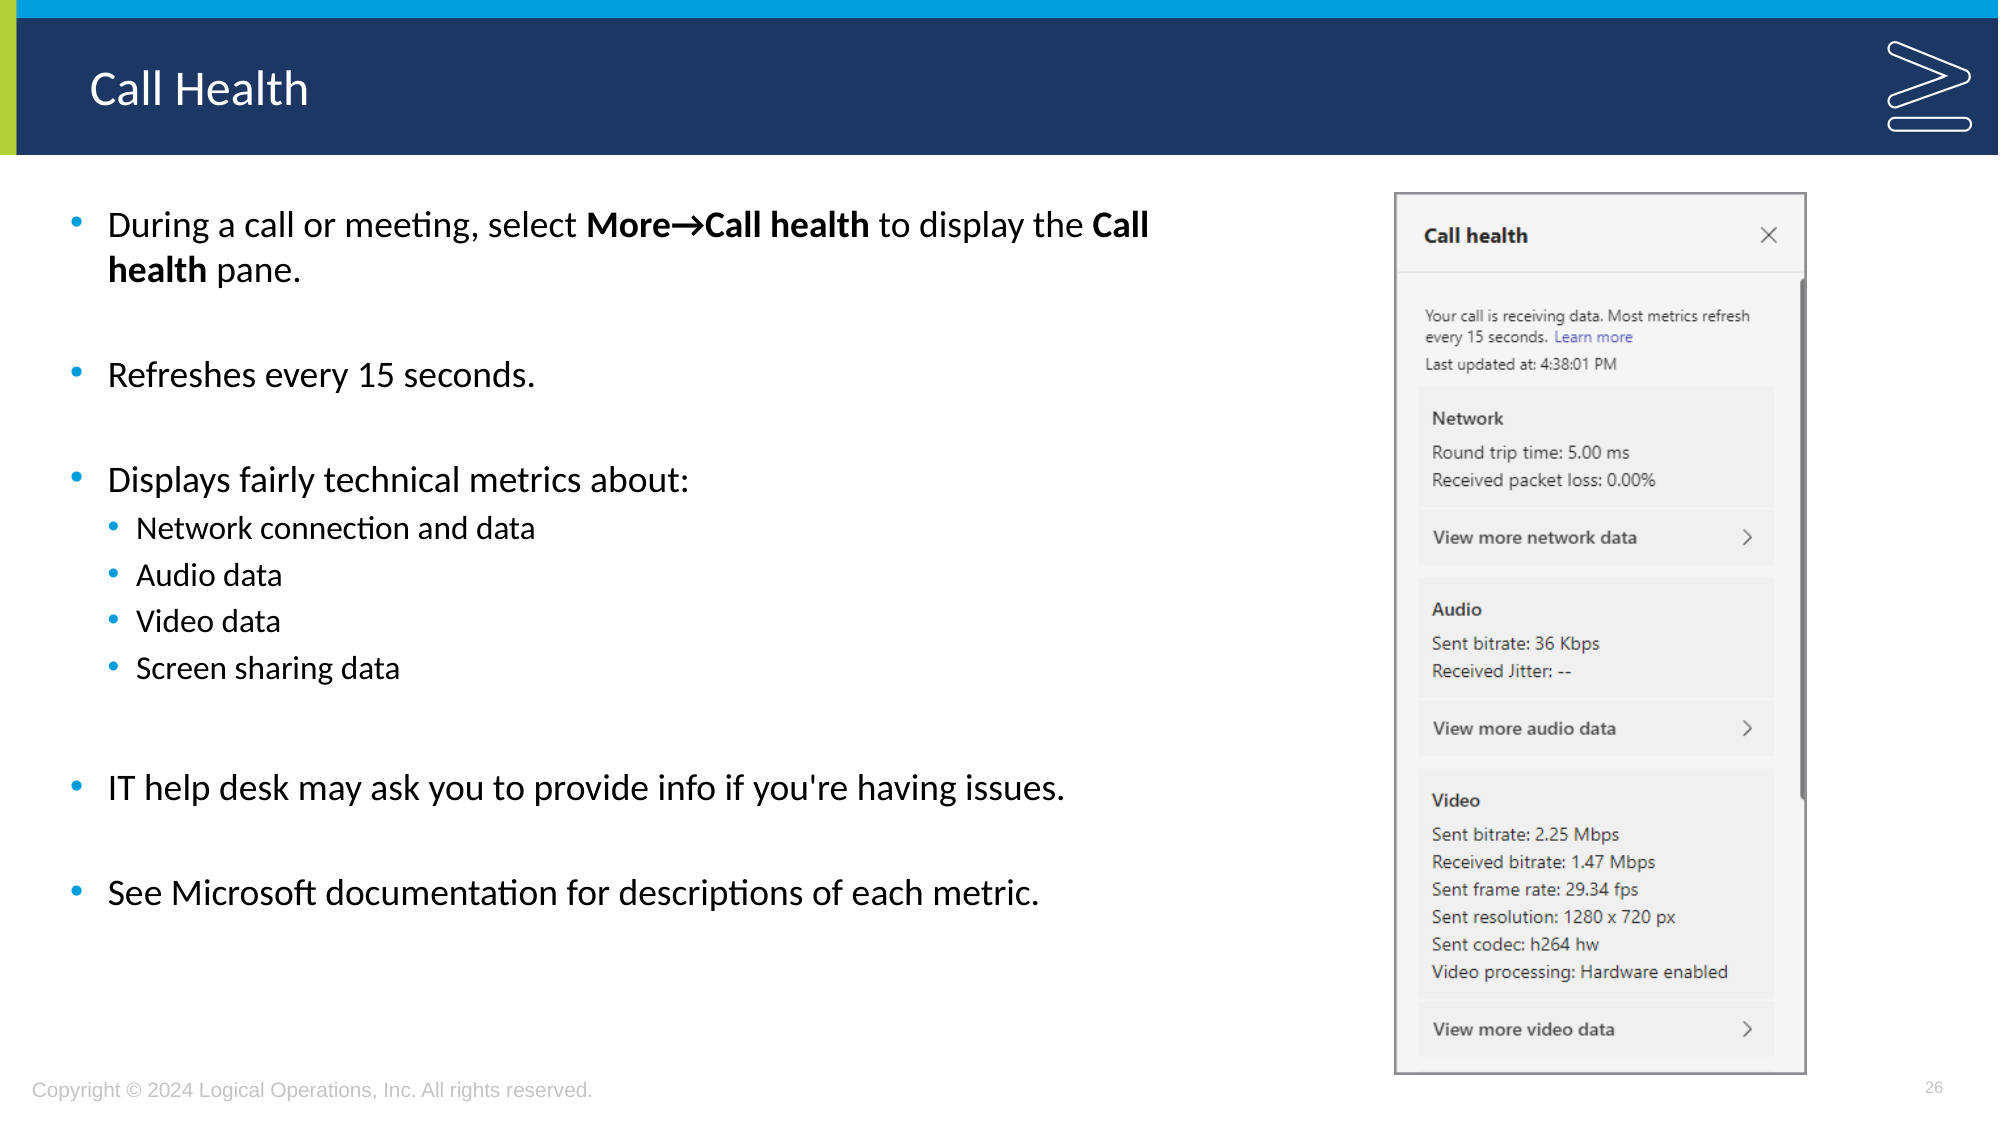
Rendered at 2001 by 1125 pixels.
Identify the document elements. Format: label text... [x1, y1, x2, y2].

title Call Health [74, 16, 1850, 155]
picture [1394, 191, 1807, 1076]
slide_number 26 [1491, 1057, 1959, 1118]
picture [0, 0, 74, 155]
picture [1850, 19, 1998, 155]
list During a call or meeting, select More→Call health to display the Call health pane. Refreshes every 15 seconds. Displays fairly technical metrics about: Network connection and data Audio data Video data Screen sharing data IT help desk may ask you to provide info if you're having issues. See Microsoft documentation for descriptions of each metric. [55, 192, 1186, 1037]
